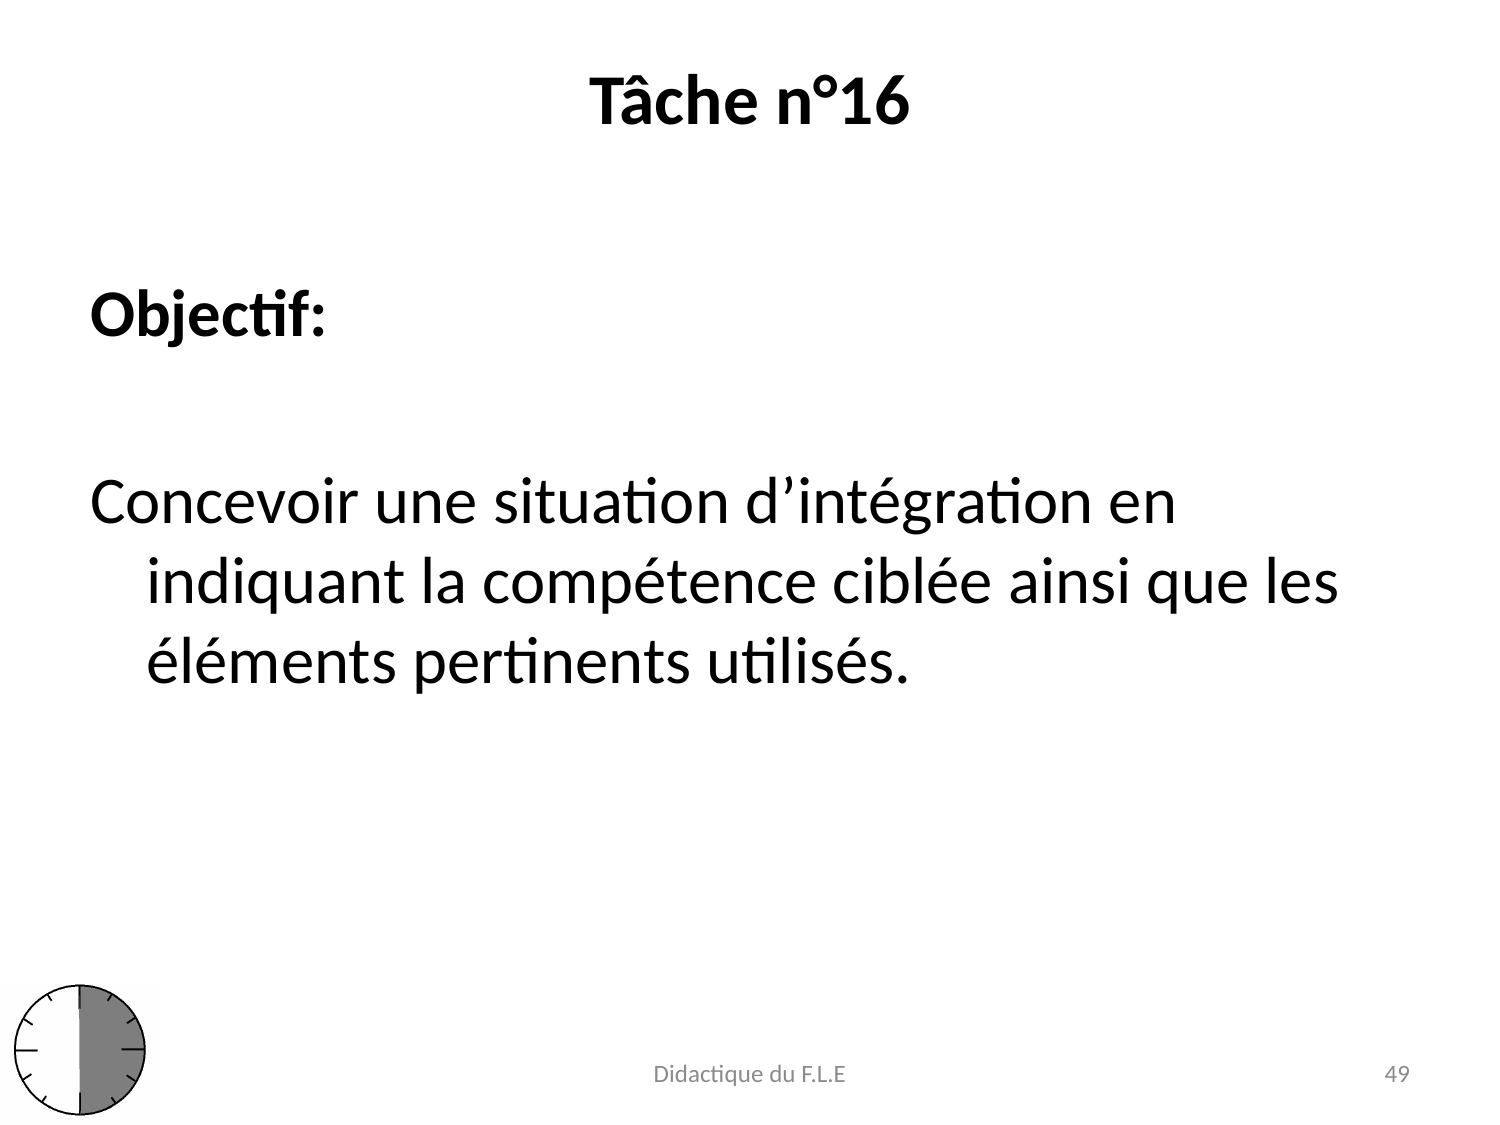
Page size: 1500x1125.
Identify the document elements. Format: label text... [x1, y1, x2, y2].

footer Didactique du F.L.E [512, 1042, 988, 1103]
slide_number 49 [1074, 1042, 1425, 1103]
title Tâche n°16 [75, 45, 1425, 233]
picture [0, 979, 160, 1125]
list Objectif: Concevoir une situation d’intégration en indiquant la compétence ciblée ainsi que les éléments pertinents utilisés. [75, 262, 1425, 1005]
